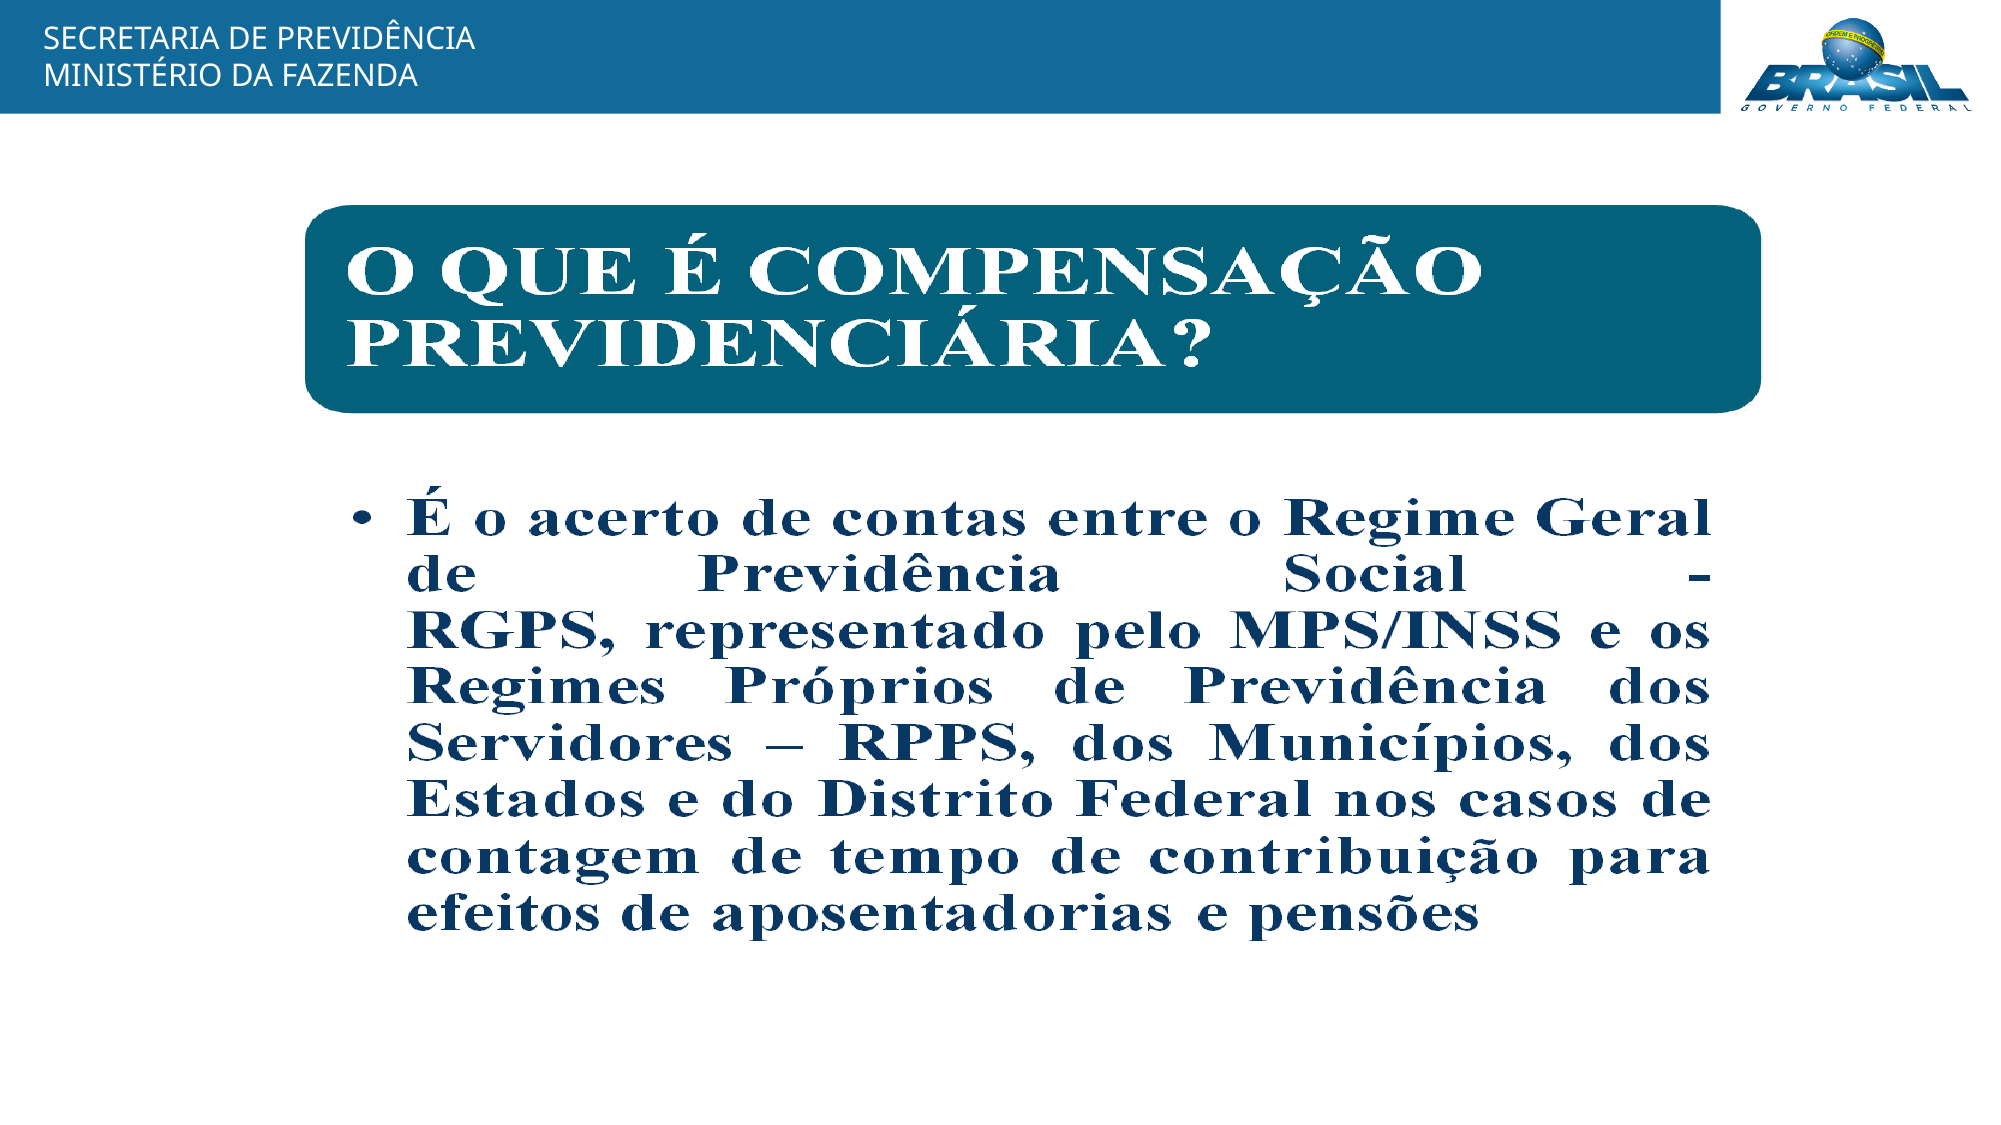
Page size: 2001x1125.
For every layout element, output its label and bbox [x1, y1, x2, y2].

picture [1741, 18, 1972, 111]
picture [290, 200, 1768, 959]
